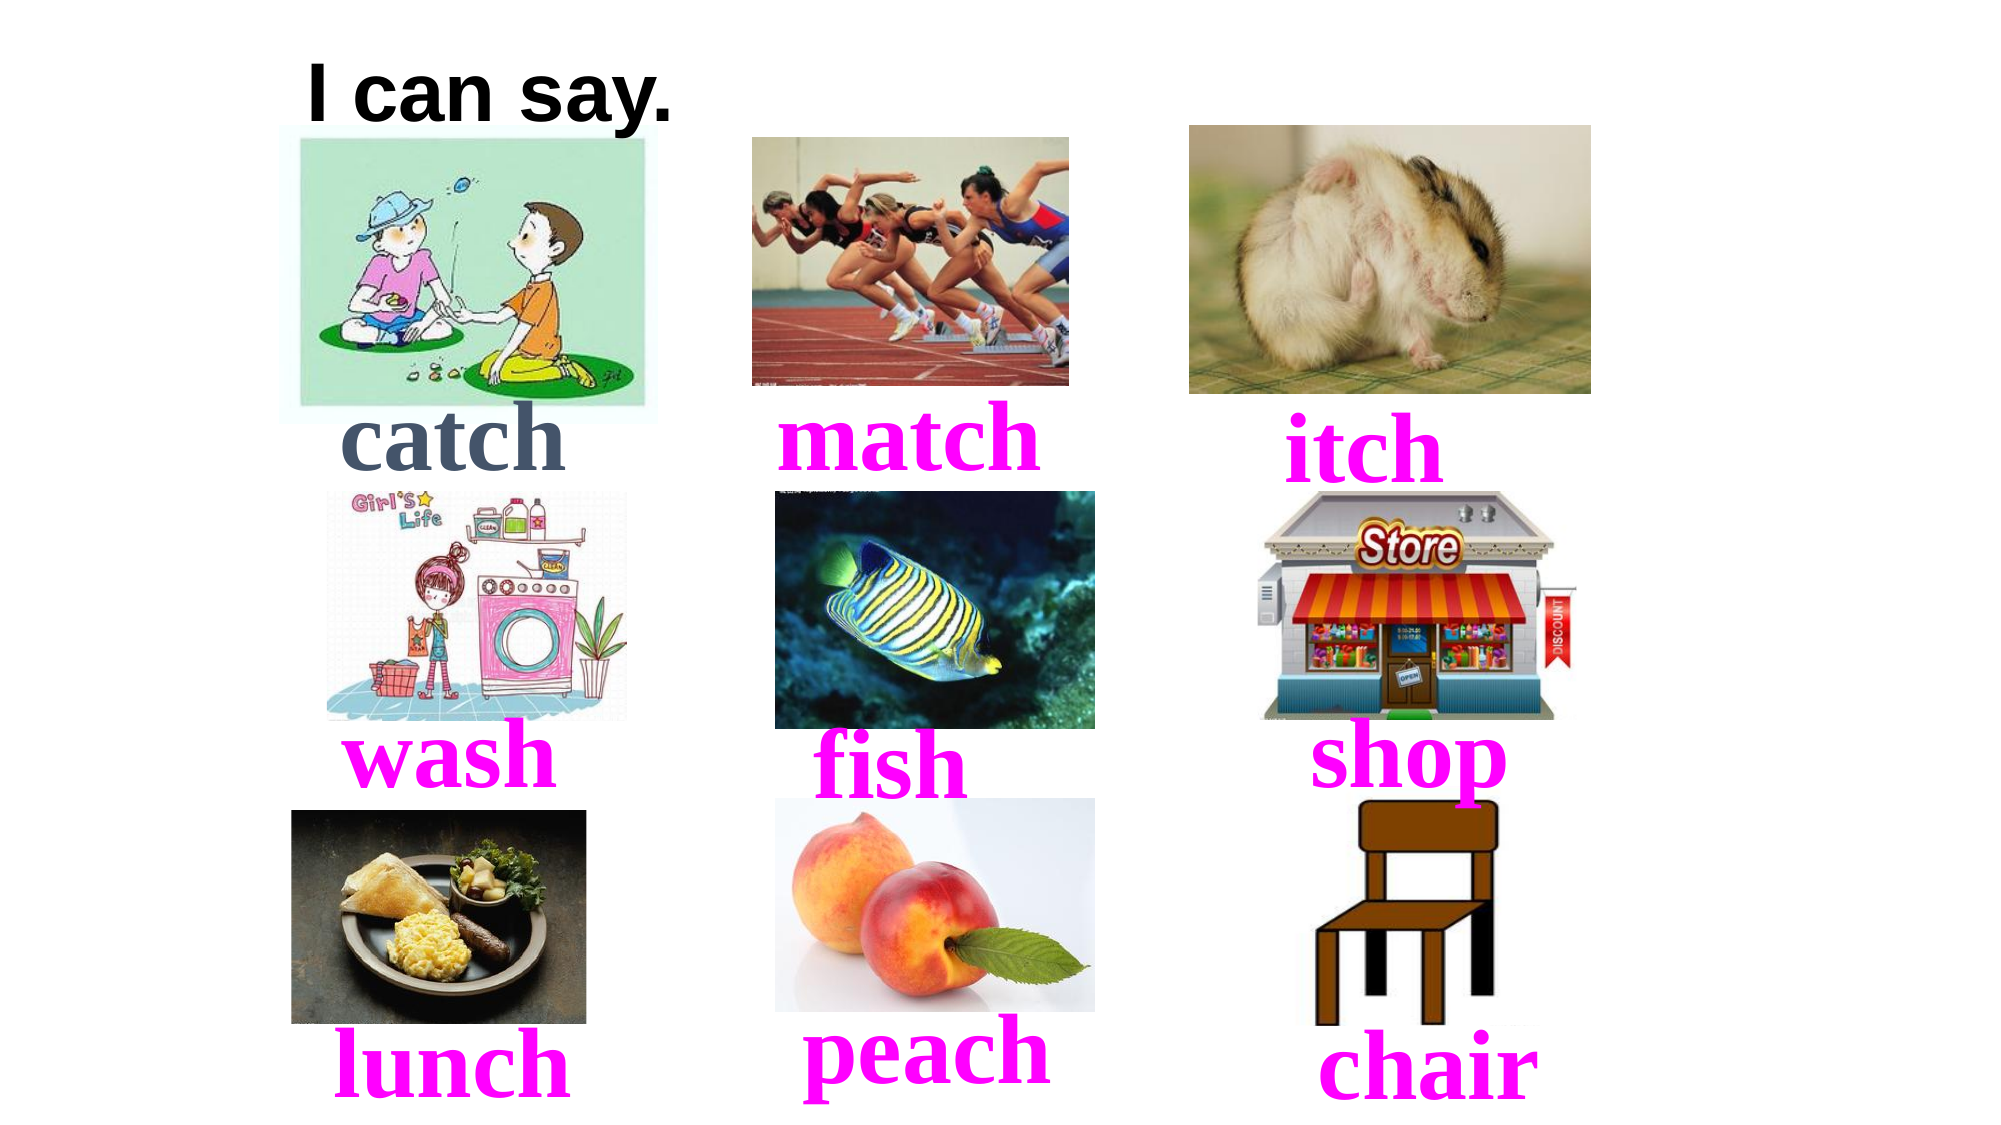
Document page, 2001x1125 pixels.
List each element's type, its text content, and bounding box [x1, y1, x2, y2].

text_box lunch [318, 989, 673, 1125]
text_box match [761, 363, 1116, 498]
picture [1257, 491, 1577, 720]
text_box I can say. [291, 31, 776, 146]
picture [775, 798, 1095, 1012]
picture [326, 491, 629, 721]
picture [291, 810, 587, 1024]
text_box catch [324, 363, 679, 498]
text_box itch [1269, 375, 1624, 510]
picture [752, 137, 1071, 386]
text_box peach [787, 976, 1142, 1111]
text_box chair [1303, 992, 1658, 1125]
picture [775, 491, 1095, 729]
picture [1271, 786, 1544, 1026]
text_box wash [326, 679, 681, 815]
text_box fish [799, 691, 1154, 827]
picture [1188, 125, 1591, 394]
text_box shop [1295, 679, 1650, 815]
picture [279, 125, 658, 424]
